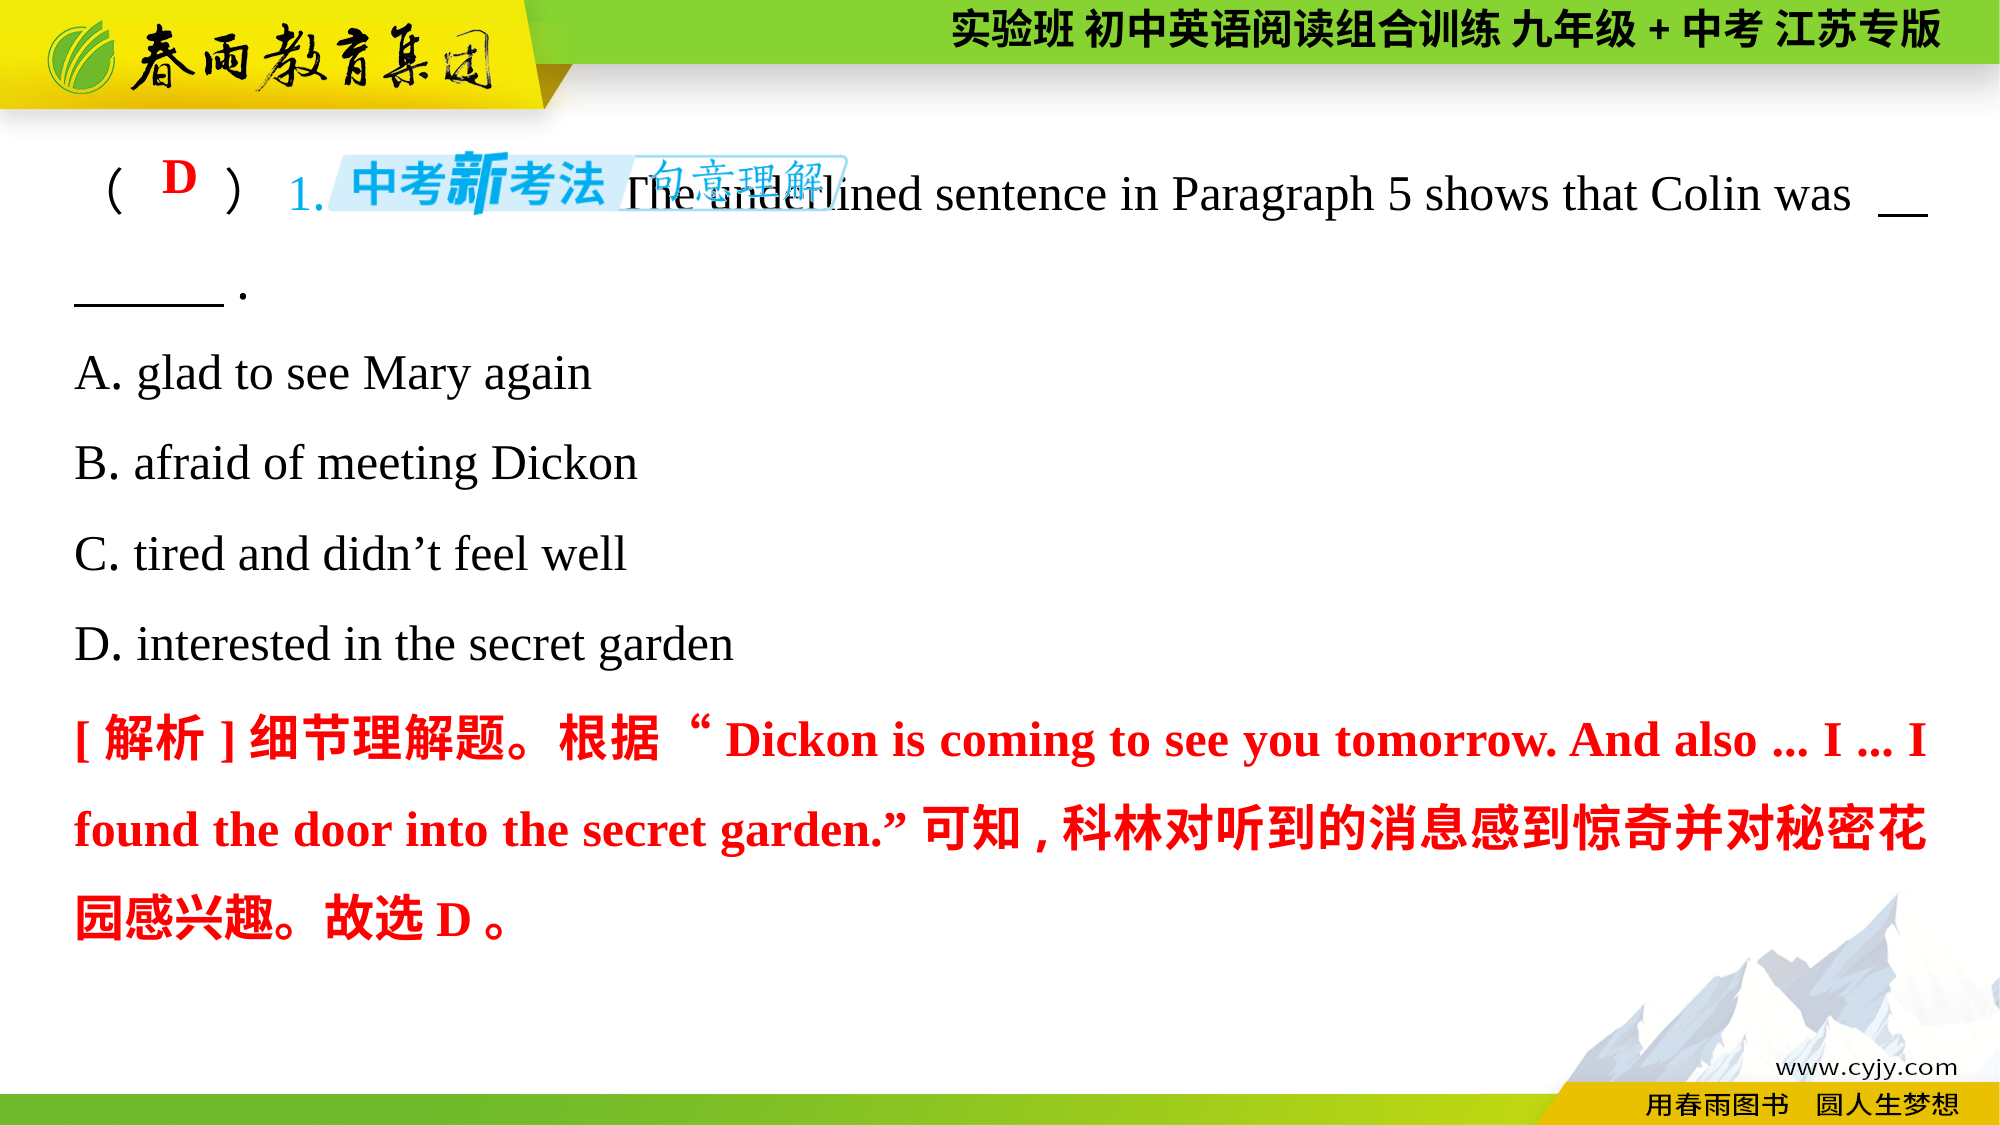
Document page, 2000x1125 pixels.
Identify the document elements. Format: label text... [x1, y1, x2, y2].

text_box [解析]细节理解题。根据“Dickon is coming to see you tomorrow. And also ... I ... I found the door into the secret garden.”可知,科林对听到的消息感到惊奇并对秘密花园感兴趣。故选D。 [59, 668, 1944, 954]
picture [0, 0, 2000, 1125]
text_box D [134, 136, 214, 211]
list （ ）1. The underlined sentence in Paragraph 5 shows that Colin was . A. glad to see Mary again B. afraid of meeting Dickon C. tired and didn’t feel well D. interested in the secret garden [59, 122, 1944, 668]
